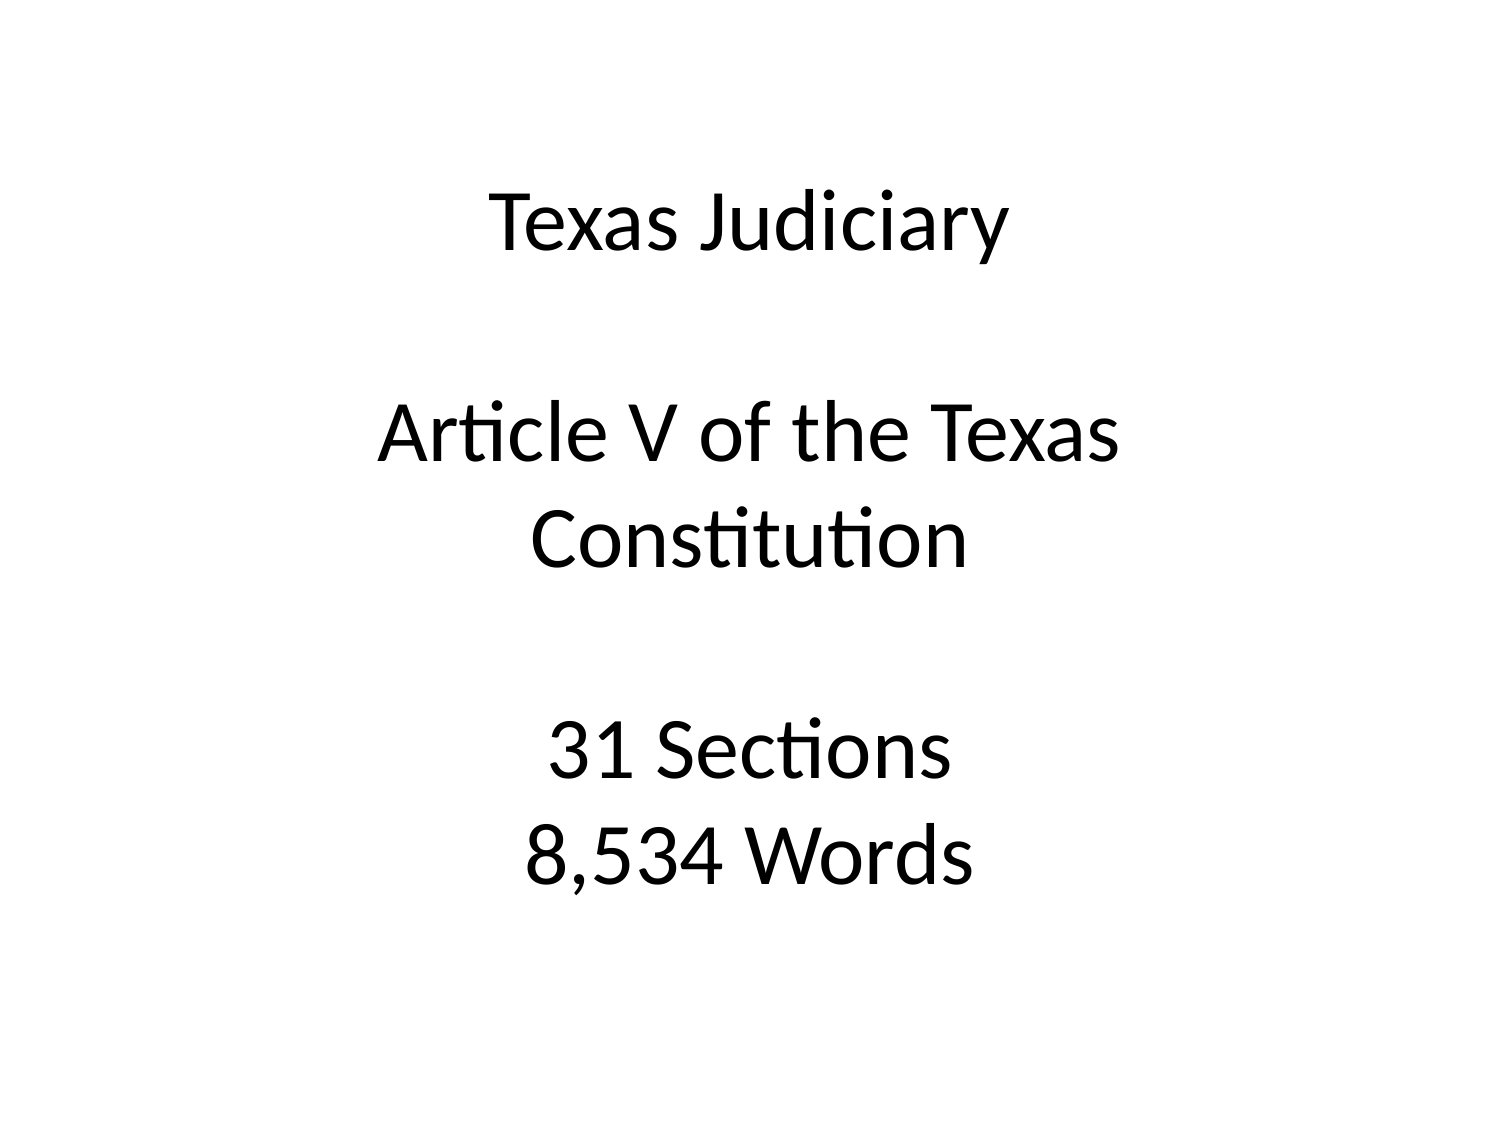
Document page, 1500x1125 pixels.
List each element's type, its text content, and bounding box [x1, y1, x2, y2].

title Texas Judiciary Article V of the Texas Constitution 31 Sections 8,534 Words [74, 44, 1426, 1063]
